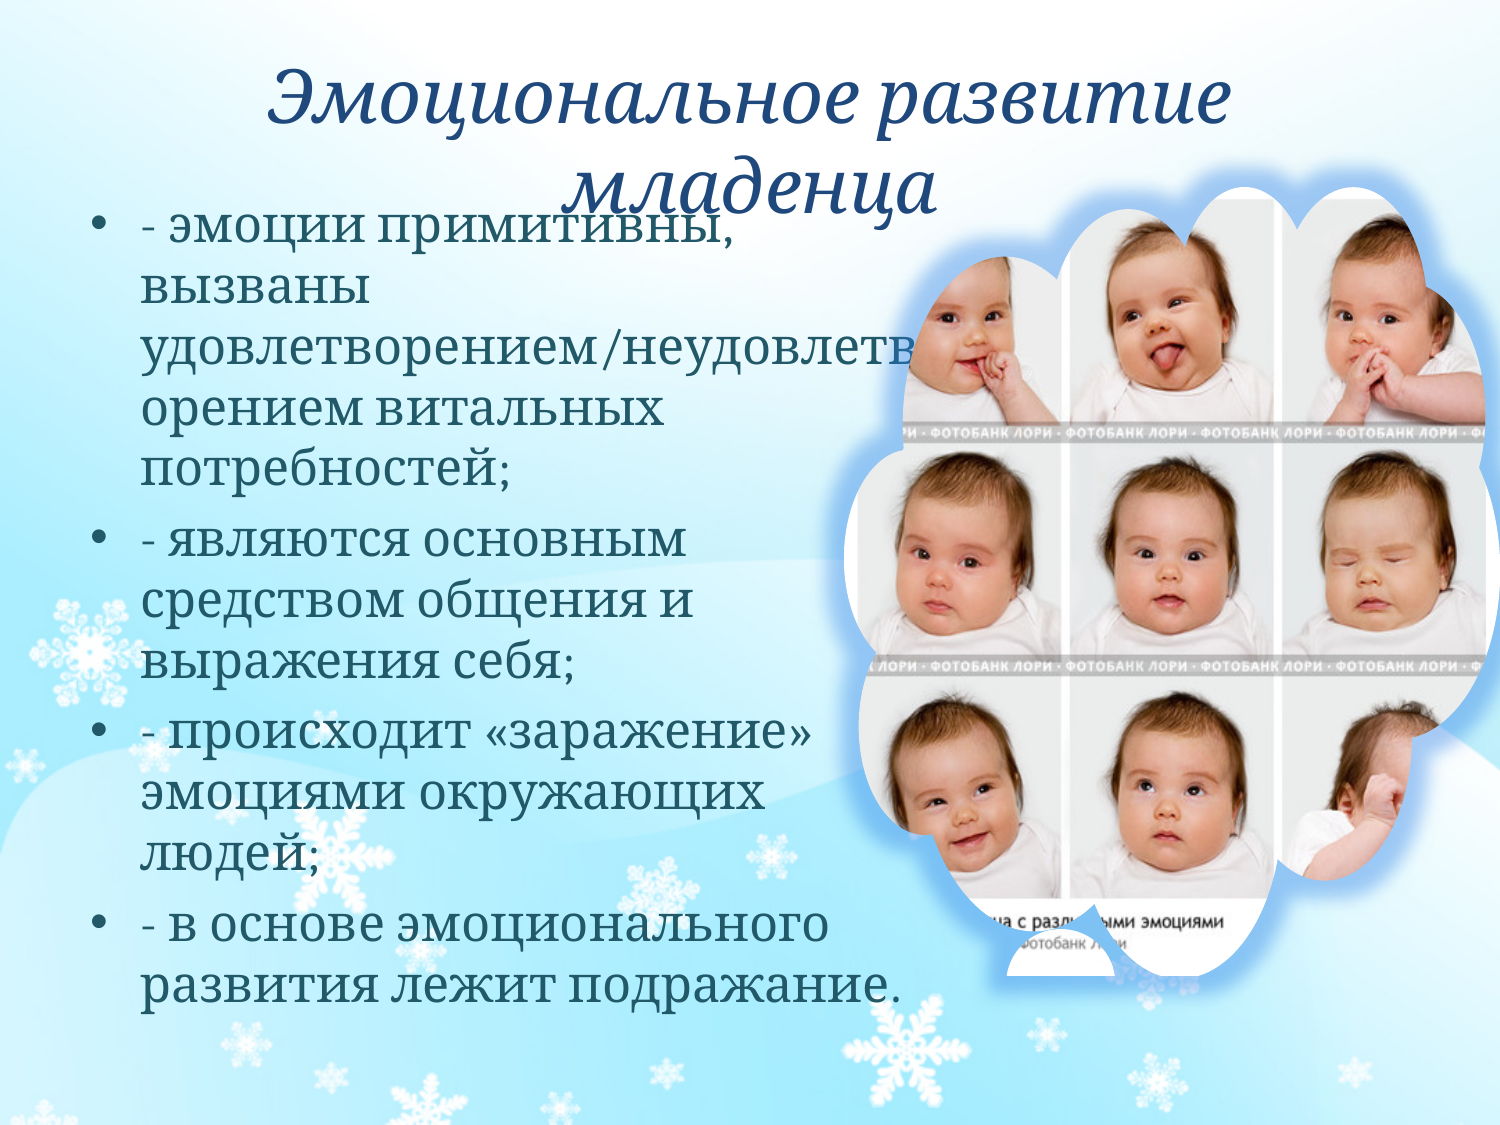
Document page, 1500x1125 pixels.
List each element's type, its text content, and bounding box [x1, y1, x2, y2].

picture [0, 0, 1500, 1125]
list - эмоции примитивны, вызваны удовлетворением/неудовлетворением витальных потребностей; - являются основным средством общения и выражения себя; - происходит «заражение» эмоциями окружающих людей; - в основе эмоционального развития лежит подражание. [75, 184, 939, 1035]
title Эмоциональное развитие младенца [75, 45, 1425, 184]
